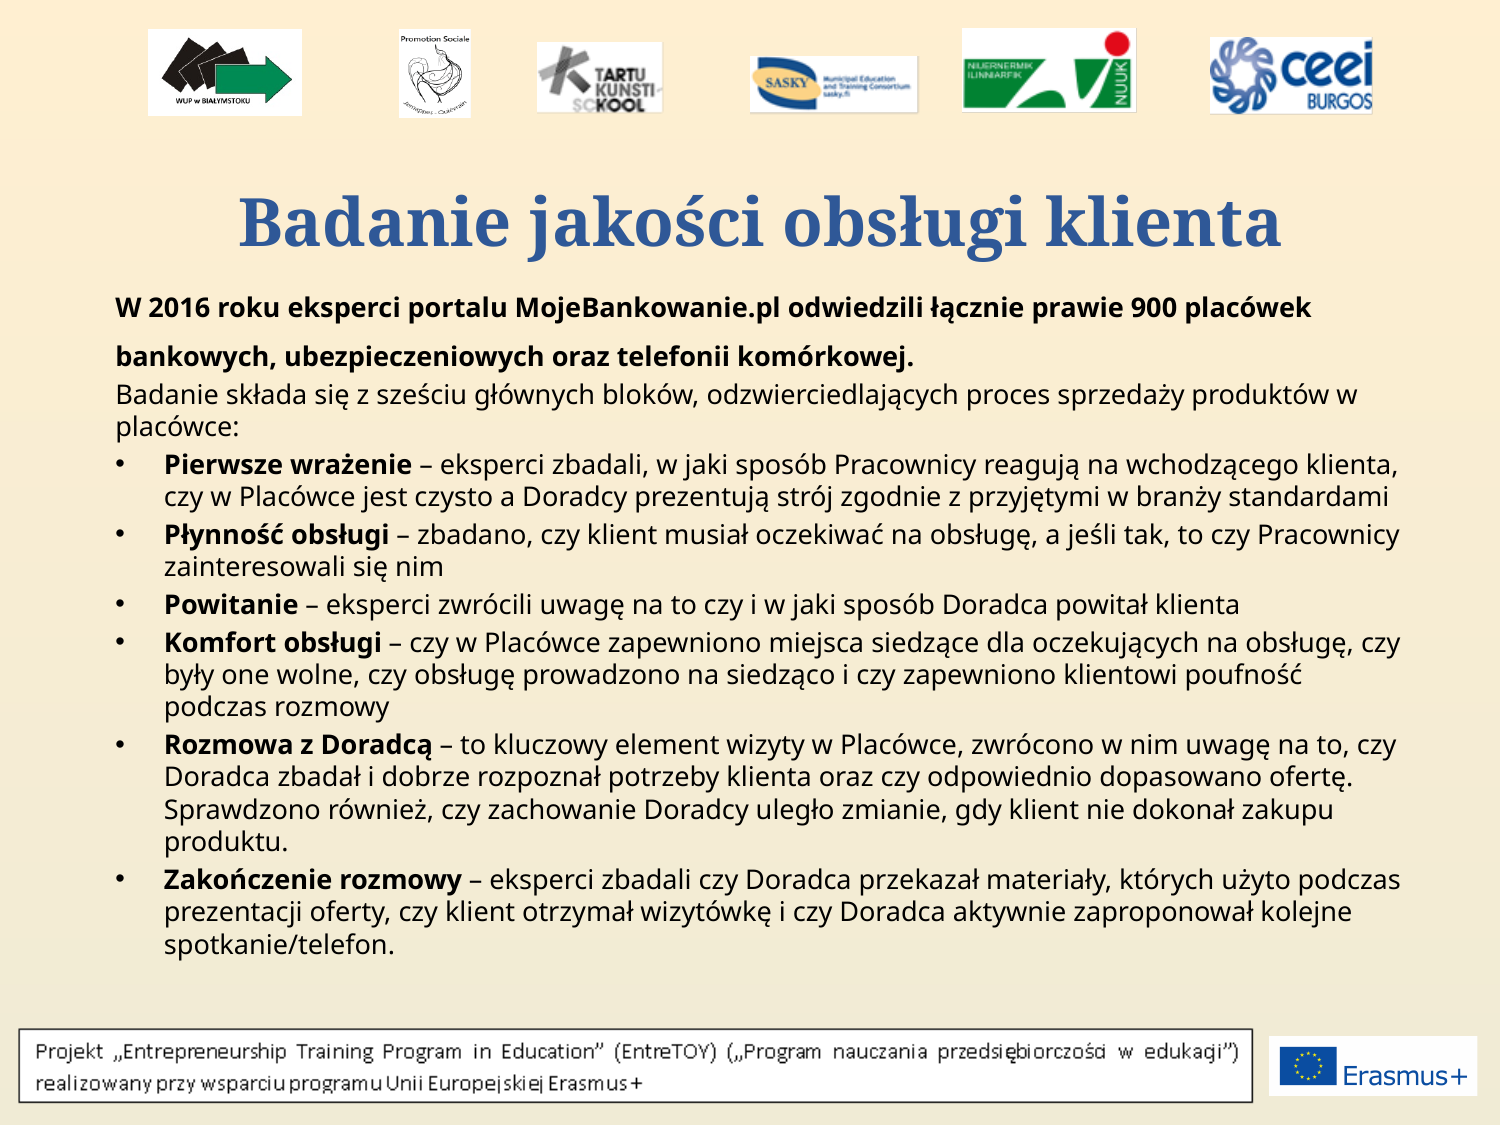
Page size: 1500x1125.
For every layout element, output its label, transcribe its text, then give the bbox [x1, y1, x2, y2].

picture [17, 1027, 1255, 1105]
picture [399, 29, 471, 118]
picture [750, 56, 921, 116]
picture [148, 29, 302, 116]
picture [962, 28, 1140, 116]
picture [1210, 37, 1374, 116]
title Badanie jakości obsługi klienta [100, 149, 1424, 267]
picture [537, 42, 668, 118]
list W 2016 roku eksperci portalu MojeBankowanie.pl odwiedzili łącznie prawie 900 placówek bankowych, ubezpieczeniowych oraz telefonii komórkowej. Badanie składa się z sześciu głównych bloków, odzwierciedlających proces sprzedaży produktów w placówce: Pierwsze wrażenie – eksperci zbadali, w jaki sposób Pracownicy reagują na wchodzącego klienta, czy w Placówce jest czysto a Doradcy prezentują strój zgodnie z przyjętymi w branży standardami Płynność obsługi – zbadano, czy klient musiał oczekiwać na obsługę, a jeśli tak, to czy Pracownicy zainteresowali się nim Powitanie – eksperci zwrócili uwagę na to czy i w jaki sposób Doradca powitał klienta Komfort obsługi – czy w Placówce zapewniono miejsca siedzące dla oczekujących na obsługę, czy były one wolne, czy obsługę prowadzono na siedząco i czy zapewniono klientowi poufność podczas rozmowy Rozmowa z Doradcą – to kluczowy element wizyty w Placówce, zwrócono w nim uwagę na to, czy Doradca zbadał i dobrze rozpoznał potrzeby klienta oraz czy odpowiednio dopasowano ofertę. Sprawdzono również, czy zachowanie Doradcy uległo zmianie, gdy klient nie dokonał zakupu produktu. Zakończenie rozmowy – eksperci zbadali czy Doradca przekazał materiały, których użyto podczas prezentacji oferty, czy klient otrzymał wizytówkę i czy Doradca aktywnie zaproponował kolejne spotkanie/telefon. [100, 267, 1425, 1005]
